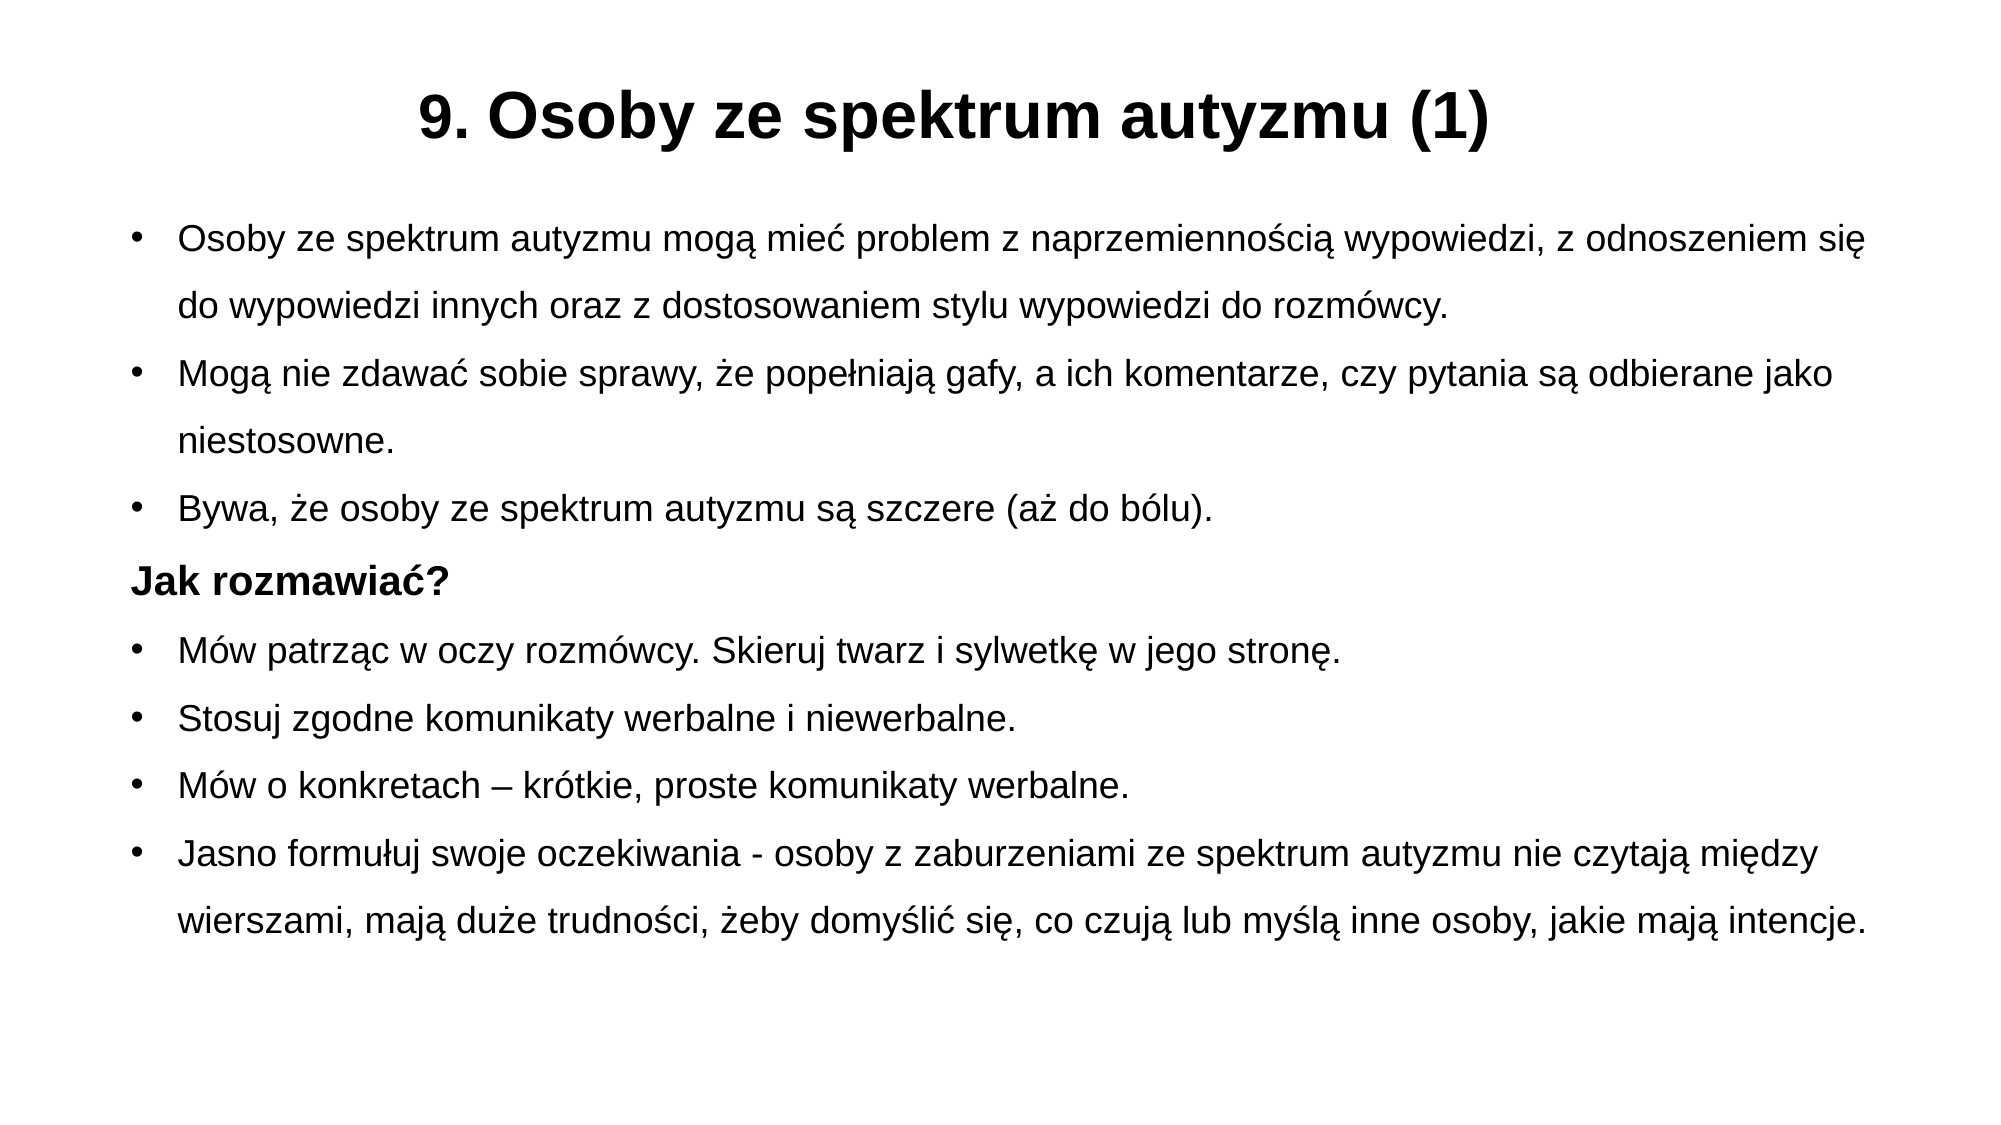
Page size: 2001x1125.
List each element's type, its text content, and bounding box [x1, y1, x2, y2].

text_box 9. Osoby ze spektrum autyzmu (1) [403, 64, 1612, 160]
text_box Osoby ze spektrum autyzmu mogą mieć problem z naprzemiennością wypowiedzi, z odnoszeniem się do wypowiedzi innych oraz z dostosowaniem stylu wypowiedzi do rozmówcy. Mogą nie zdawać sobie sprawy, że popełniają gafy, a ich komentarze, czy pytania są odbierane jako niestosowne. Bywa, że osoby ze spektrum autyzmu są szczere (aż do bólu). Jak rozmawiać? Mów patrząc w oczy rozmówcy. Skieruj twarz i sylwetkę w jego stronę. Stosuj zgodne komunikaty werbalne i niewerbalne. Mów o konkretach – krótkie, proste komunikaty werbalne. Jasno formułuj swoje oczekiwania - osoby z zaburzeniami ze spektrum autyzmu nie czytają między wierszami, mają duże trudności, żeby domyślić się, co czują lub myślą inne osoby, jakie mają intencje. [115, 183, 1900, 949]
